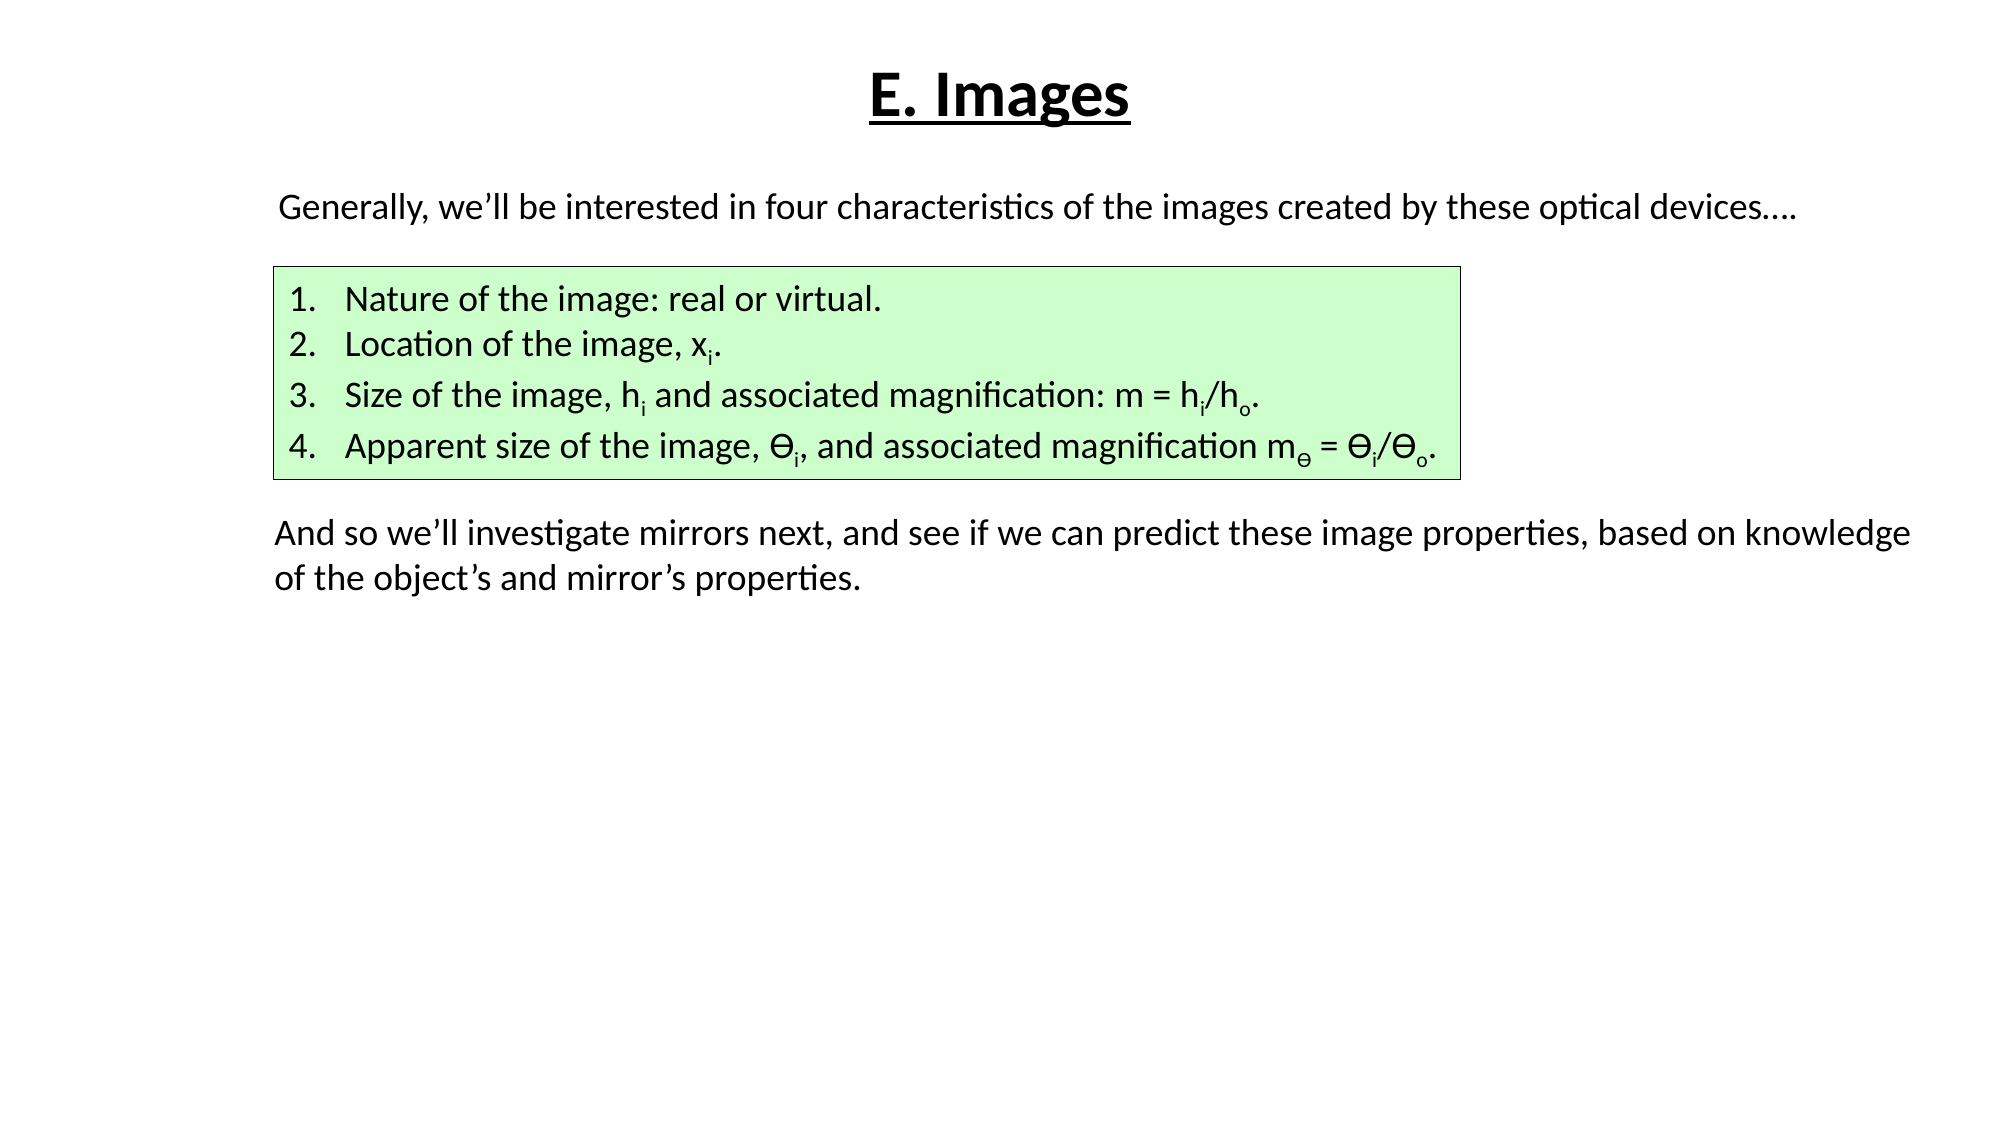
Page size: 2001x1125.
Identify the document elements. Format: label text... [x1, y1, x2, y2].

text_box And so we’ll investigate mirrors next, and see if we can predict these image properties, based on knowledge of the object’s and mirror’s properties. [259, 500, 1929, 606]
text_box Nature of the image: real or virtual. Location of the image, xi. Size of the image, hi and associated magnification: m = hi/ho. Apparent size of the image, ϴi, and associated magnification mϴ = ϴi/ϴo. [273, 266, 1461, 480]
text_box Generally, we’ll be interested in four characteristics of the images created by these optical devices…. [263, 174, 1815, 234]
text_box E. Images [249, 51, 1750, 143]
